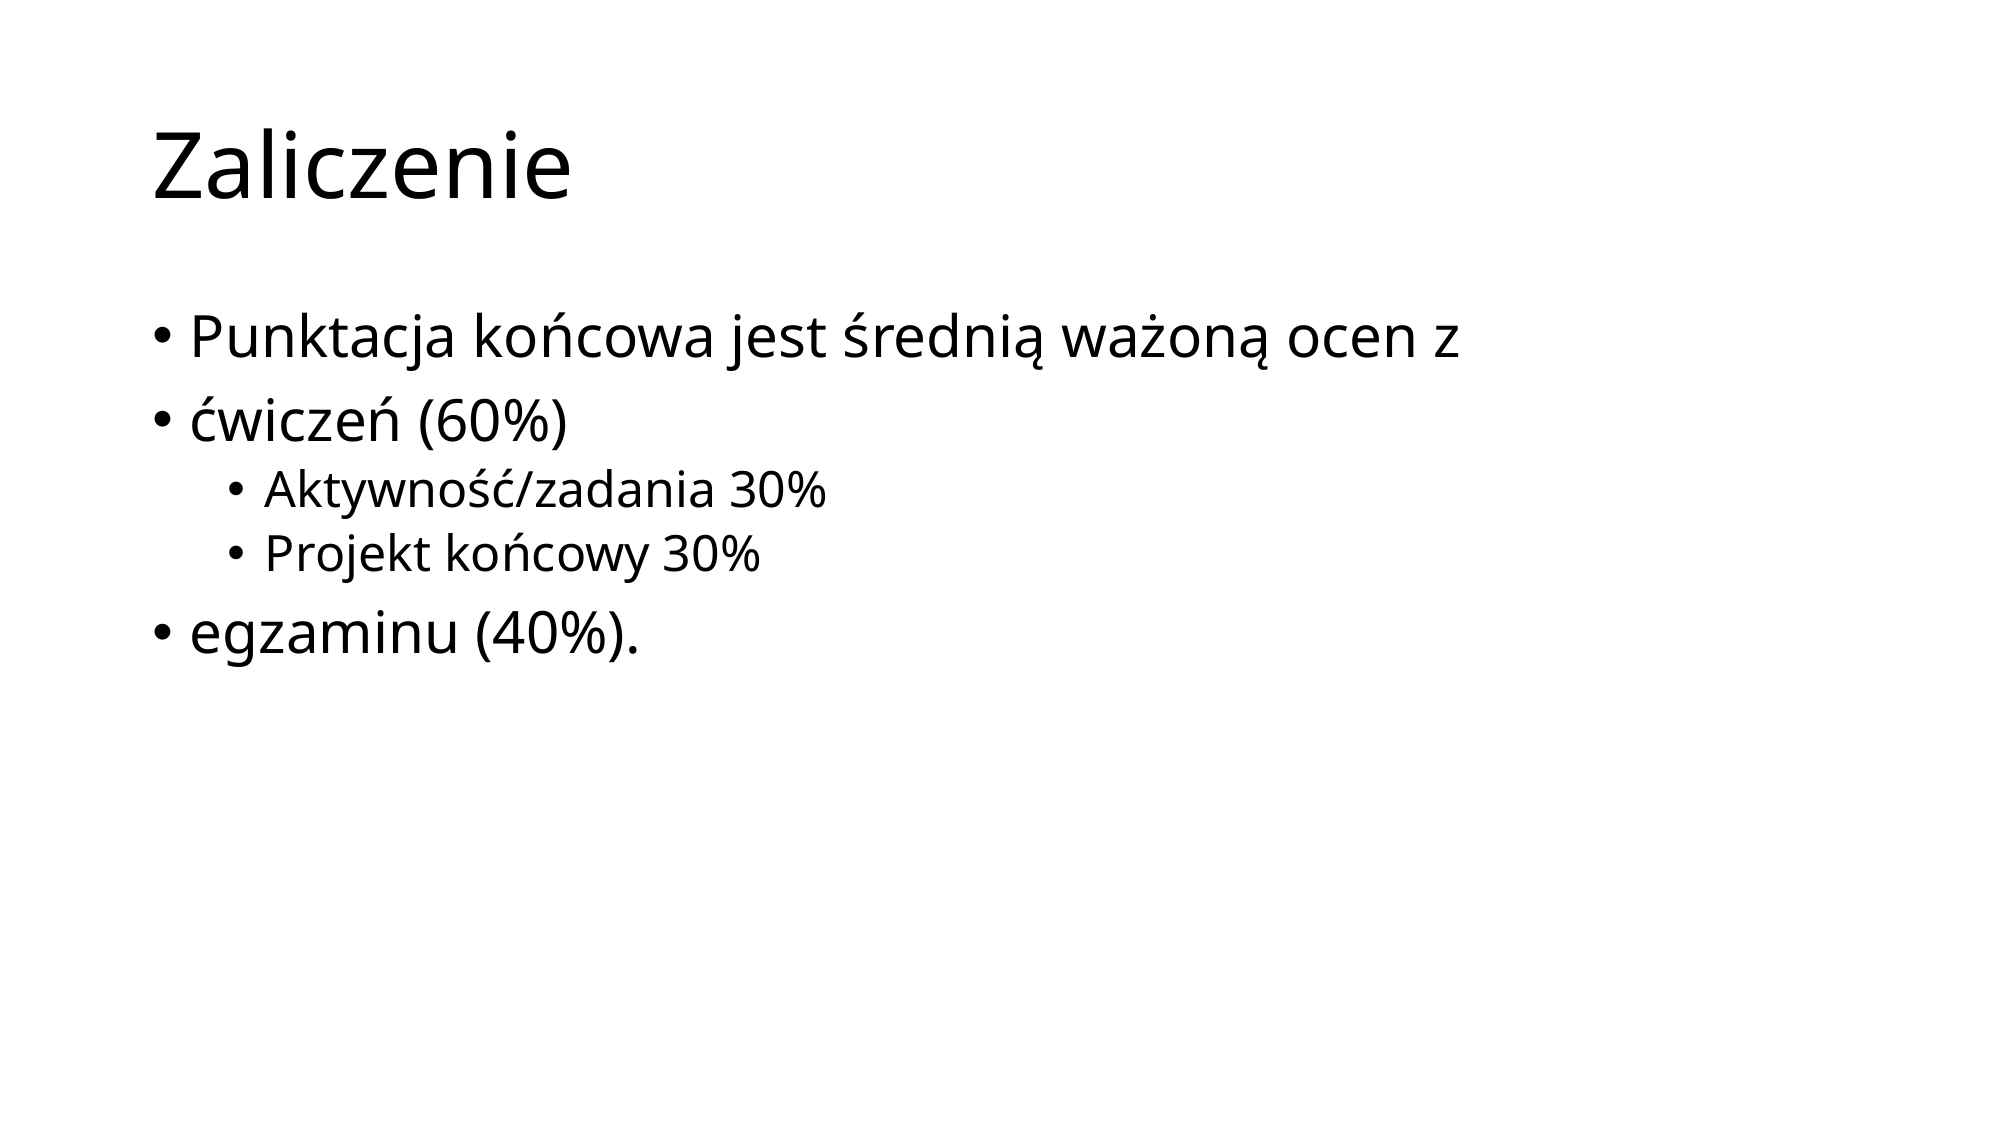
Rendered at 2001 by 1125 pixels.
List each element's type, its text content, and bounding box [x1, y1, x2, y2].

list Punktacja końcowa jest średnią ważoną ocen z ćwiczeń (60%) Aktywność/zadania 30% Projekt końcowy 30% egzaminu (40%). [137, 299, 1863, 1014]
title Zaliczenie [137, 59, 1863, 278]
